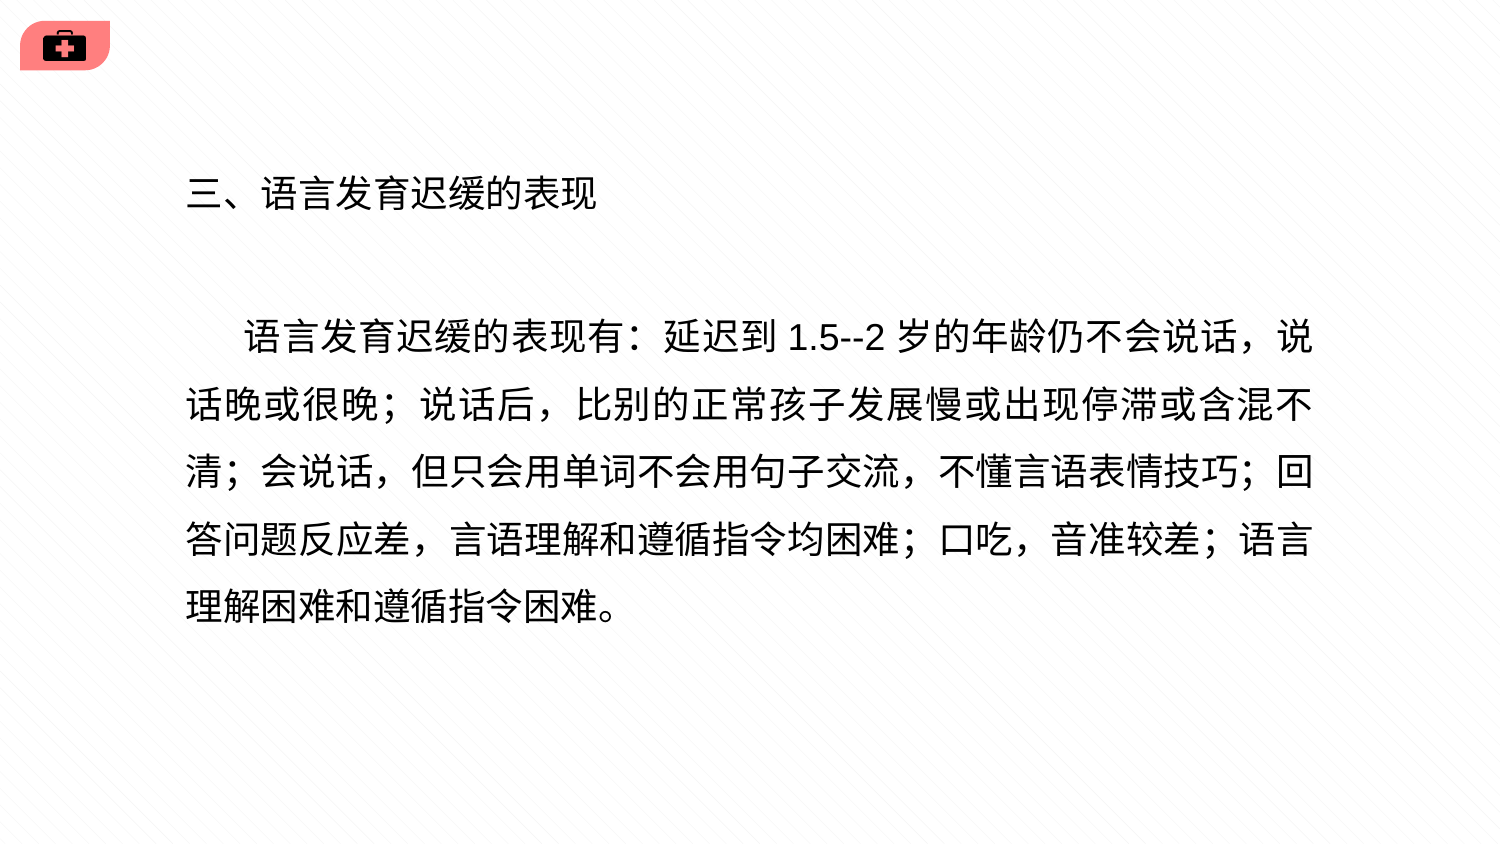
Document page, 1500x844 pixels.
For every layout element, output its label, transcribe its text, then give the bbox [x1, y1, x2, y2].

text_box 三、语言发育迟缓的表现 [170, 162, 1330, 223]
text_box 语言发育迟缓的表现有：延迟到1.5--2岁的年龄仍不会说话，说话晚或很晚；说话后，比别的正常孩子发展慢或出现停滞或含混不清；会说话，但只会用单词不会用句子交流，不懂言语表情技巧；回答问题反应差，言语理解和遵循指令均困难；口吃，音准较差；语言理解困难和遵循指令困难。 [170, 283, 1330, 636]
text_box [20, 12, 1389, 73]
